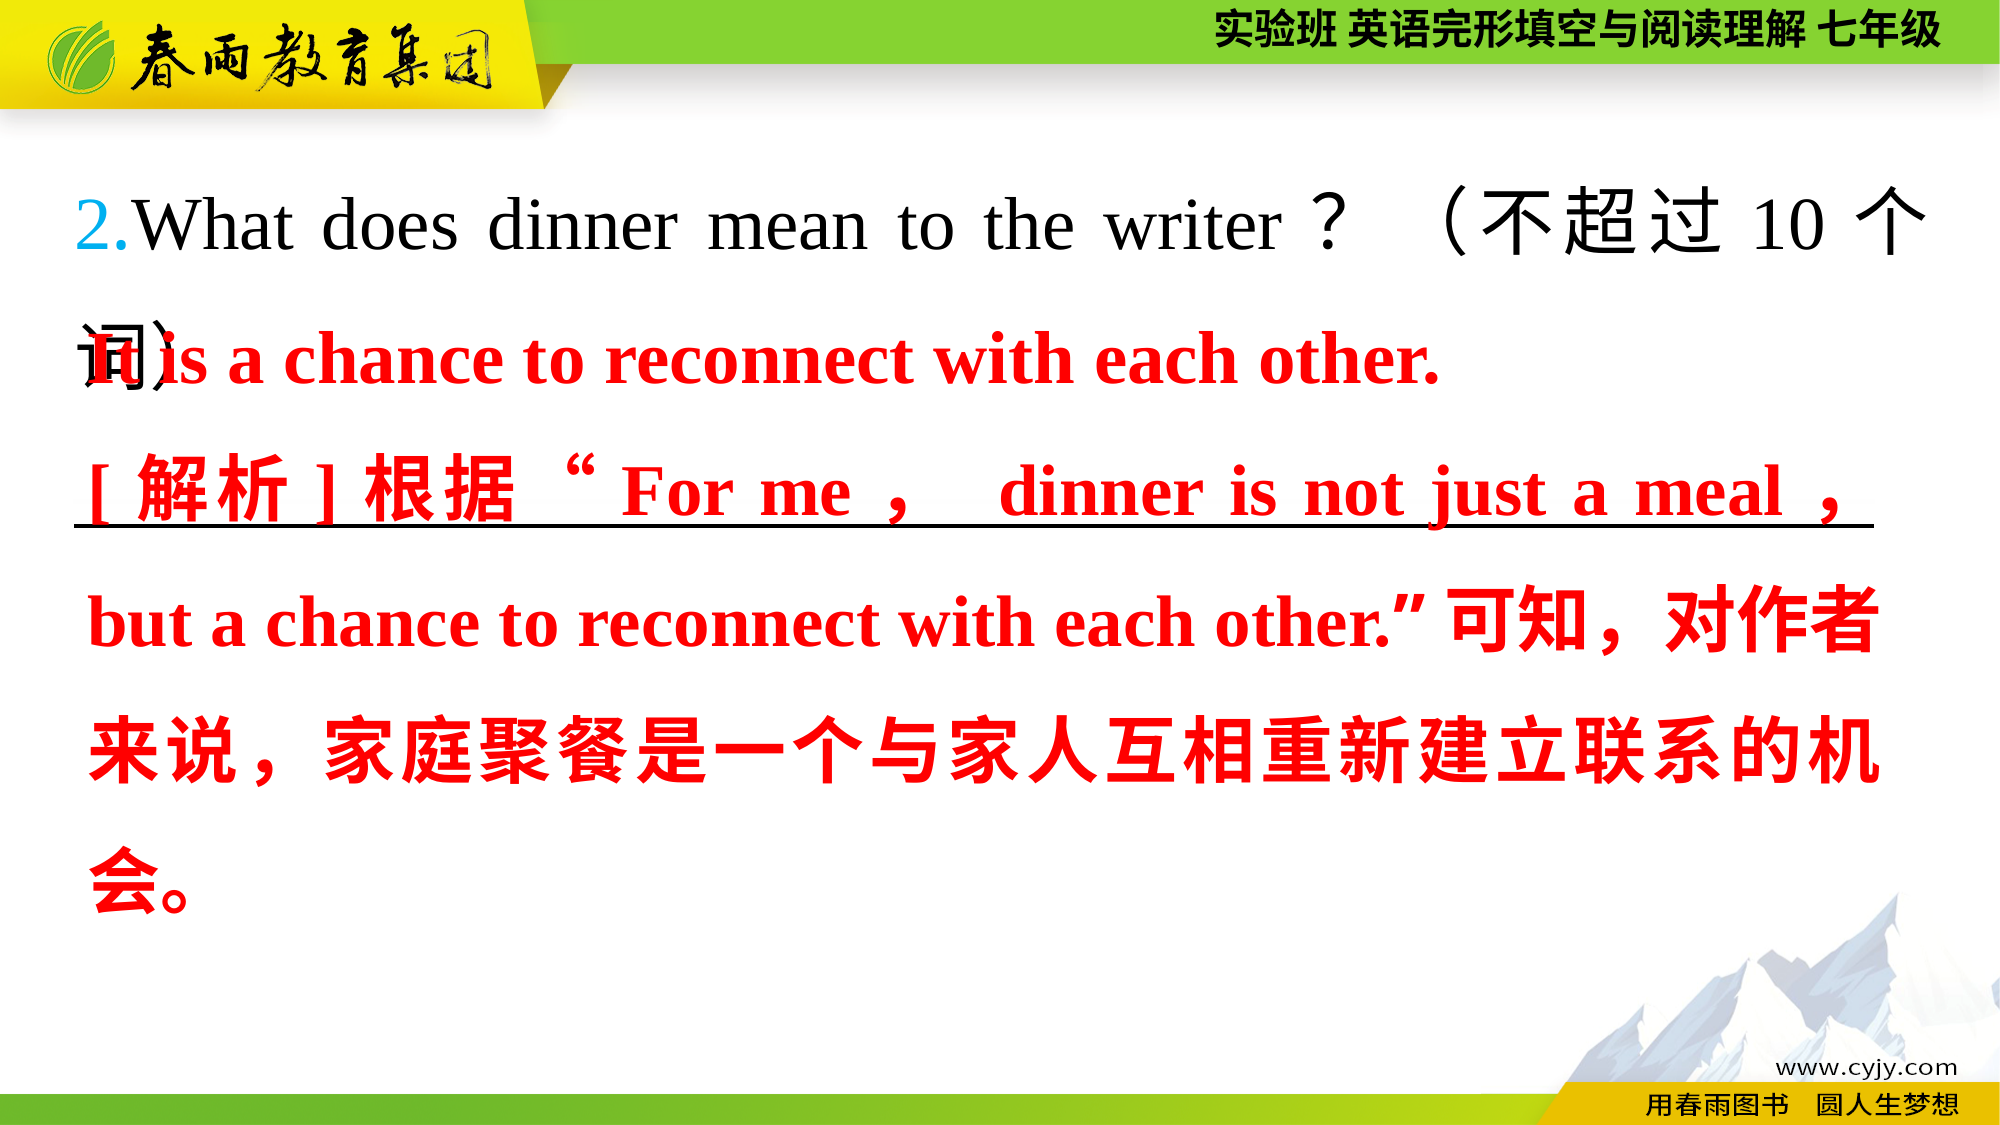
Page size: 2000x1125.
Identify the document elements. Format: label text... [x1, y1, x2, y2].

picture [0, 0, 2000, 1125]
text_box It is a chance to reconnect with each other. [71, 256, 1899, 407]
list 2.What does dinner mean to the writer？（不超过10个词） ———————————————————————— [59, 122, 1944, 411]
text_box [解析]根据“For me， dinner is not just a meal， but a chance to reconnect with each other.”可知，对作者来说，家庭聚餐是一个与家人互相重新建立联系的机会。 [72, 390, 1898, 931]
